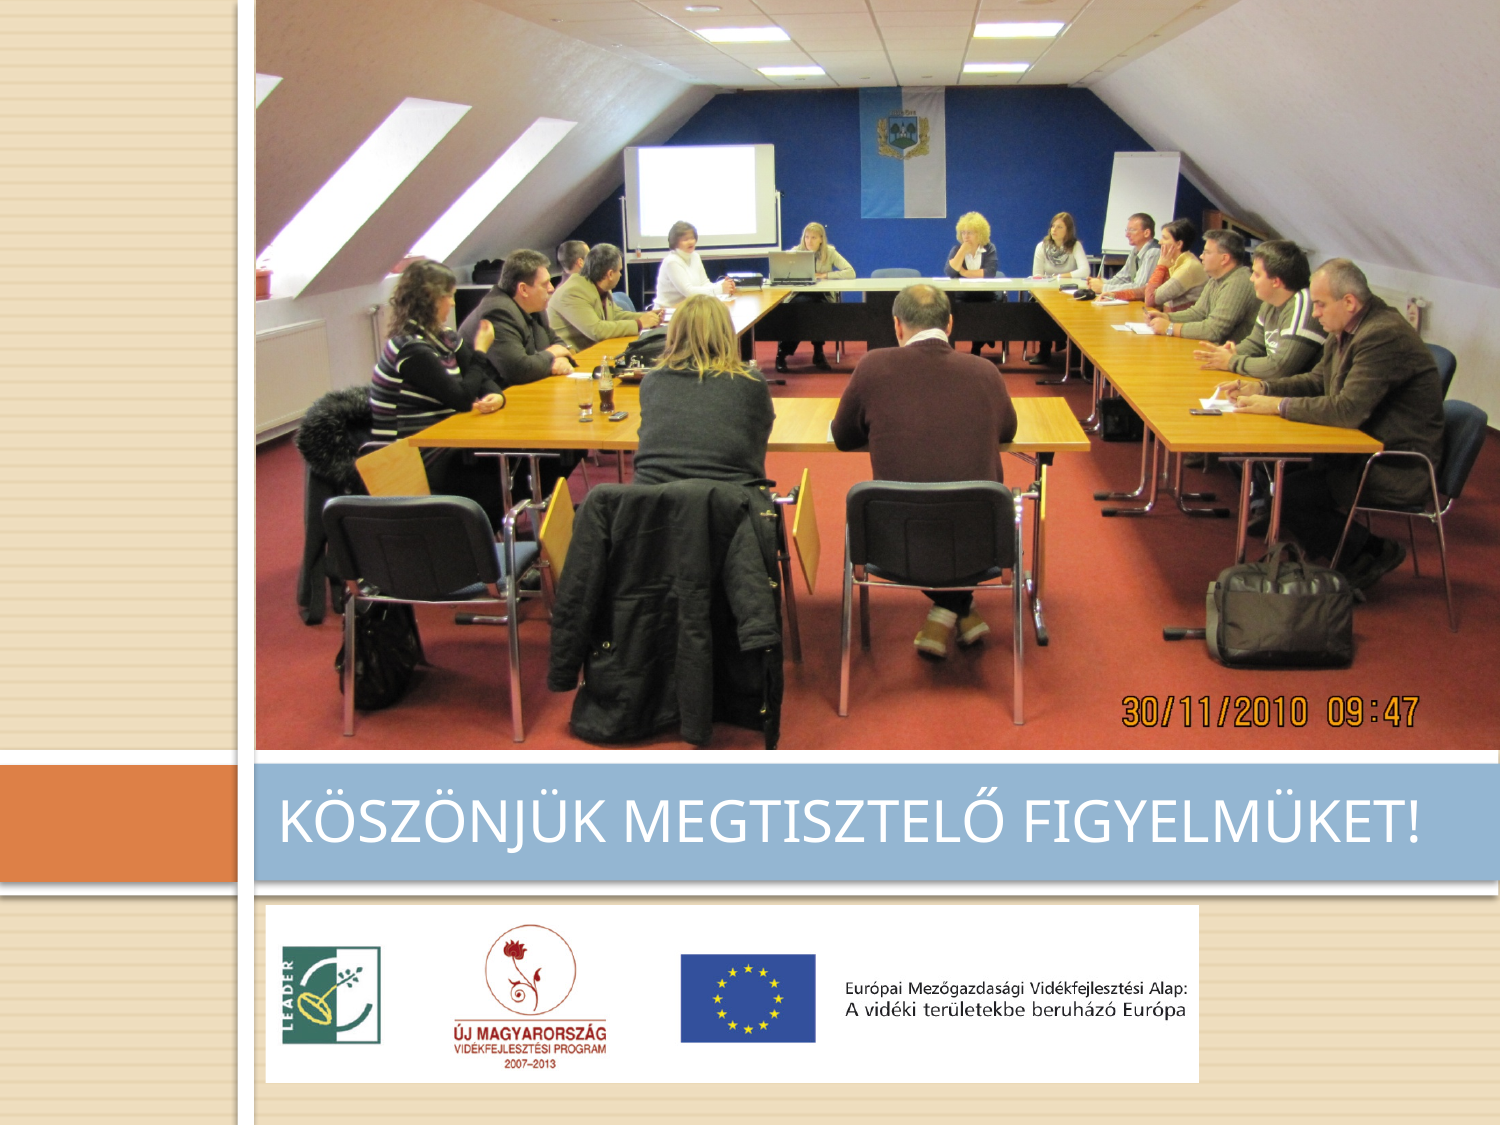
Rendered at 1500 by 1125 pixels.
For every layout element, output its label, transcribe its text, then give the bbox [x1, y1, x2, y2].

picture [265, 904, 1200, 1083]
title KÖSZÖNJÜK MEGTISZTELŐ FIGYELMÜKET! [262, 762, 1463, 875]
picture [255, 0, 1500, 750]
